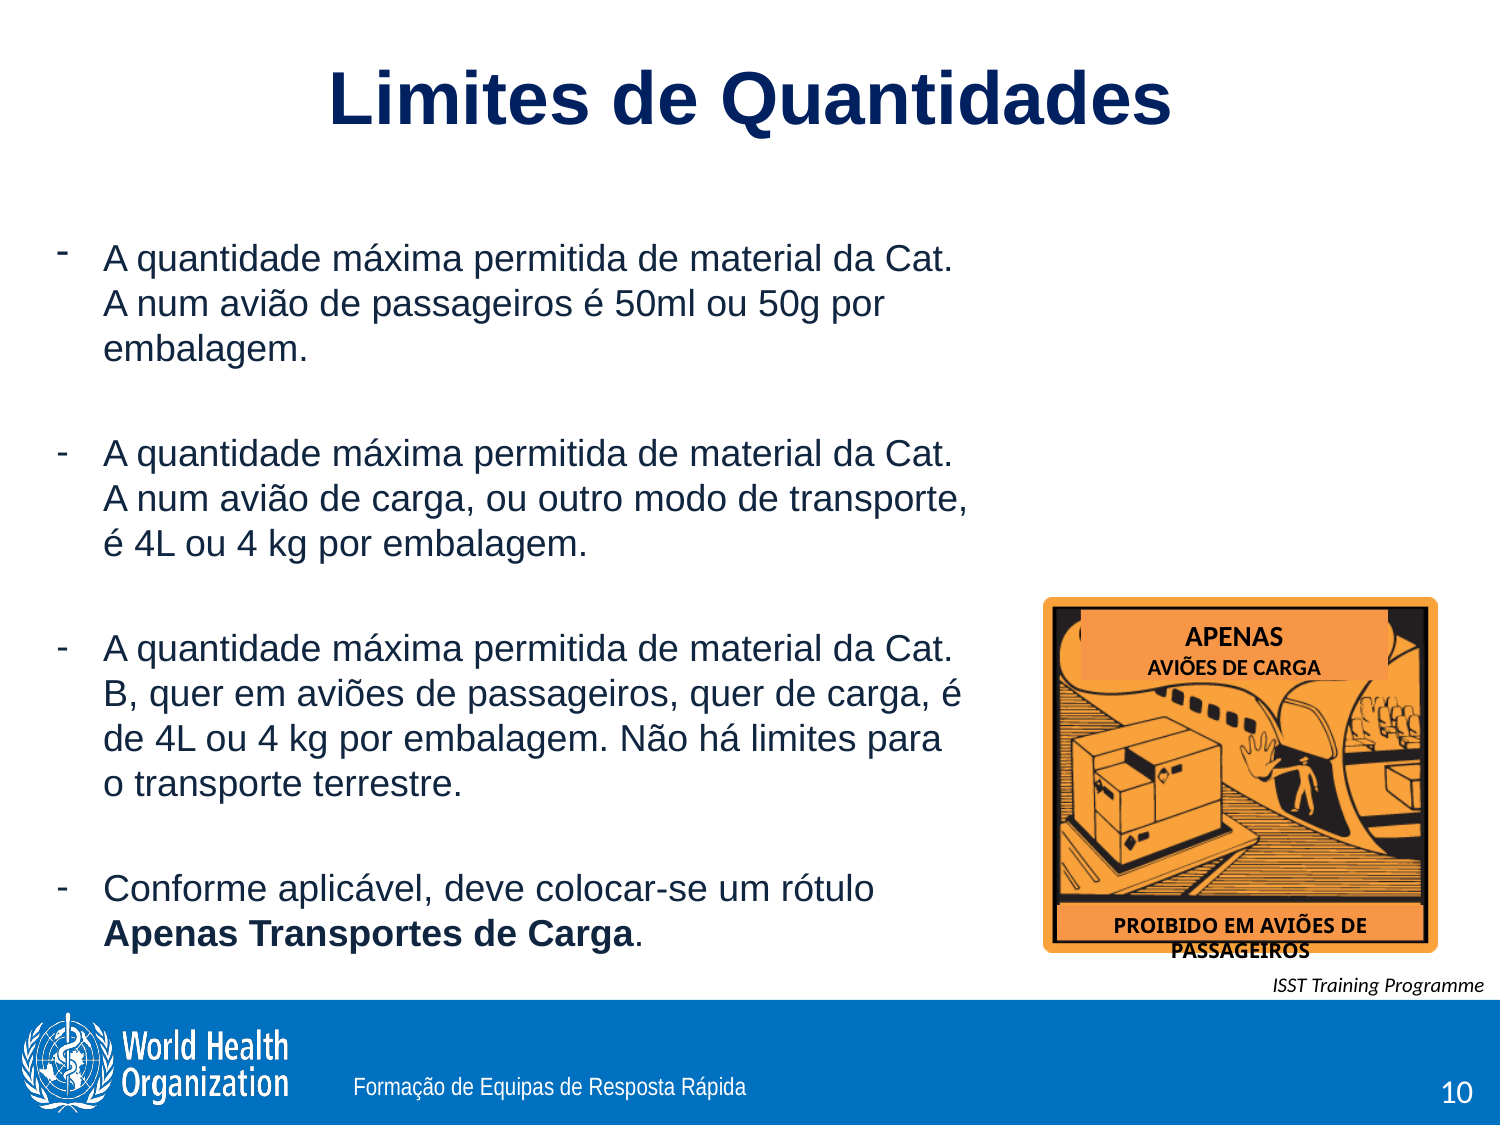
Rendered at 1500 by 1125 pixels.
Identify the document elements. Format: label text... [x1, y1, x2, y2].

text_box ISST Training Programme [1257, 964, 1500, 1004]
title Limites de Quantidades [76, 0, 1427, 188]
picture [21, 1012, 288, 1113]
list A quantidade máxima permitida de material da Cat. A num avião de passageiros é 50ml ou 50g por embalagem. A quantidade máxima permitida de material da Cat. A num avião de carga, ou outro modo de transporte, é 4L ou 4 kg por embalagem. A quantidade máxima permitida de material da Cat. B, quer em aviões de passageiros, quer de carga, é de 4L ou 4 kg por embalagem. Não há limites para o transporte terrestre. Conforme aplicável, deve colocar-se um rótulo Apenas Transportes de Carga. [41, 226, 987, 962]
picture [1043, 597, 1438, 953]
